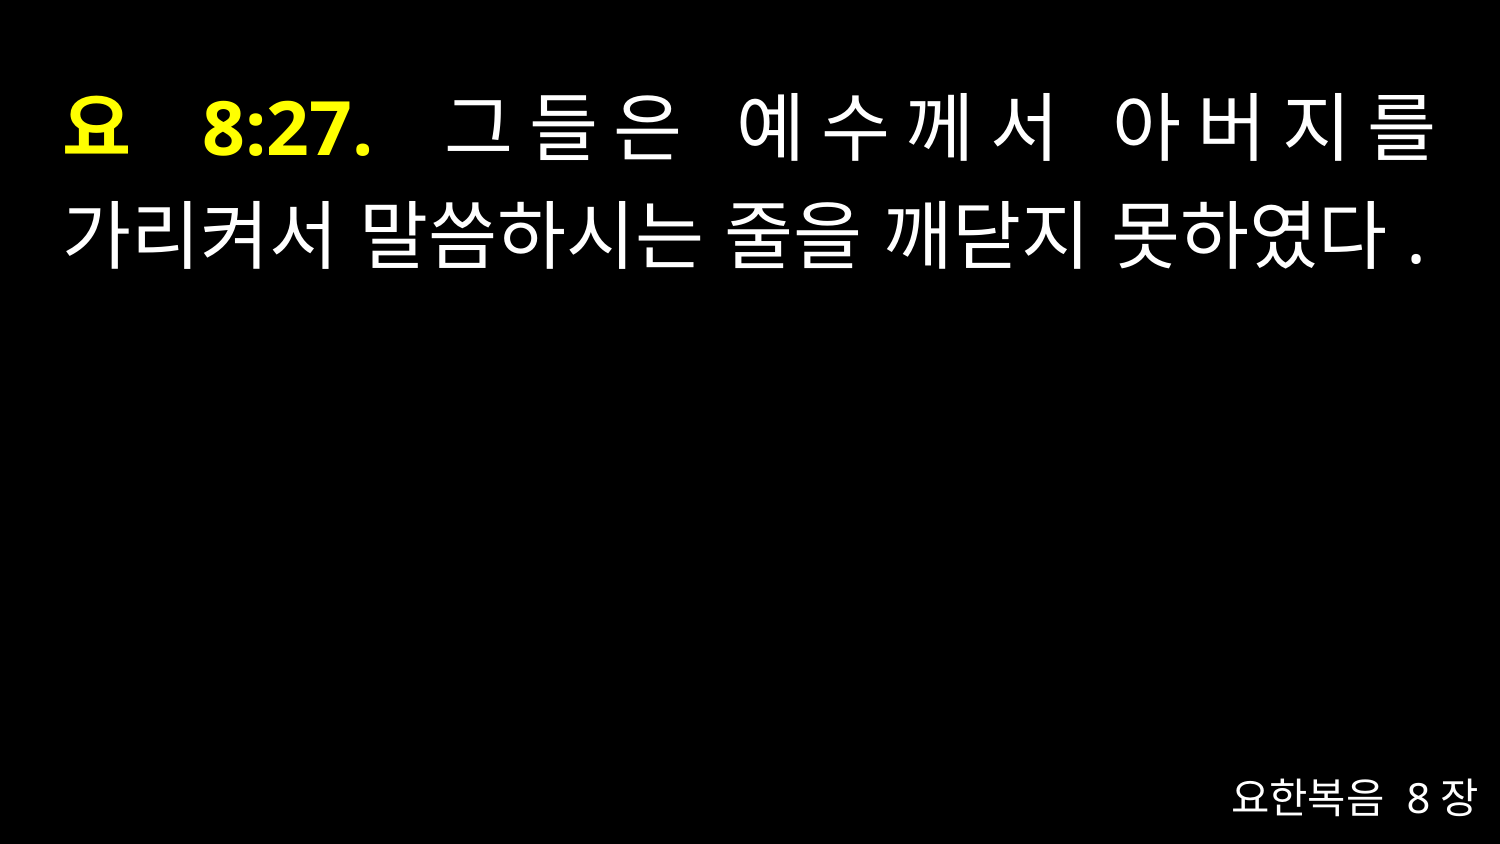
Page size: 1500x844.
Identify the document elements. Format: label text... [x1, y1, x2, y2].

title 요 8:27. 그들은 예수께서 아버지를 가리켜서 말씀하시는 줄을 깨닫지 못하였다. [0, 0, 1500, 844]
subtitle 요한복음 8장 [916, 770, 1500, 844]
